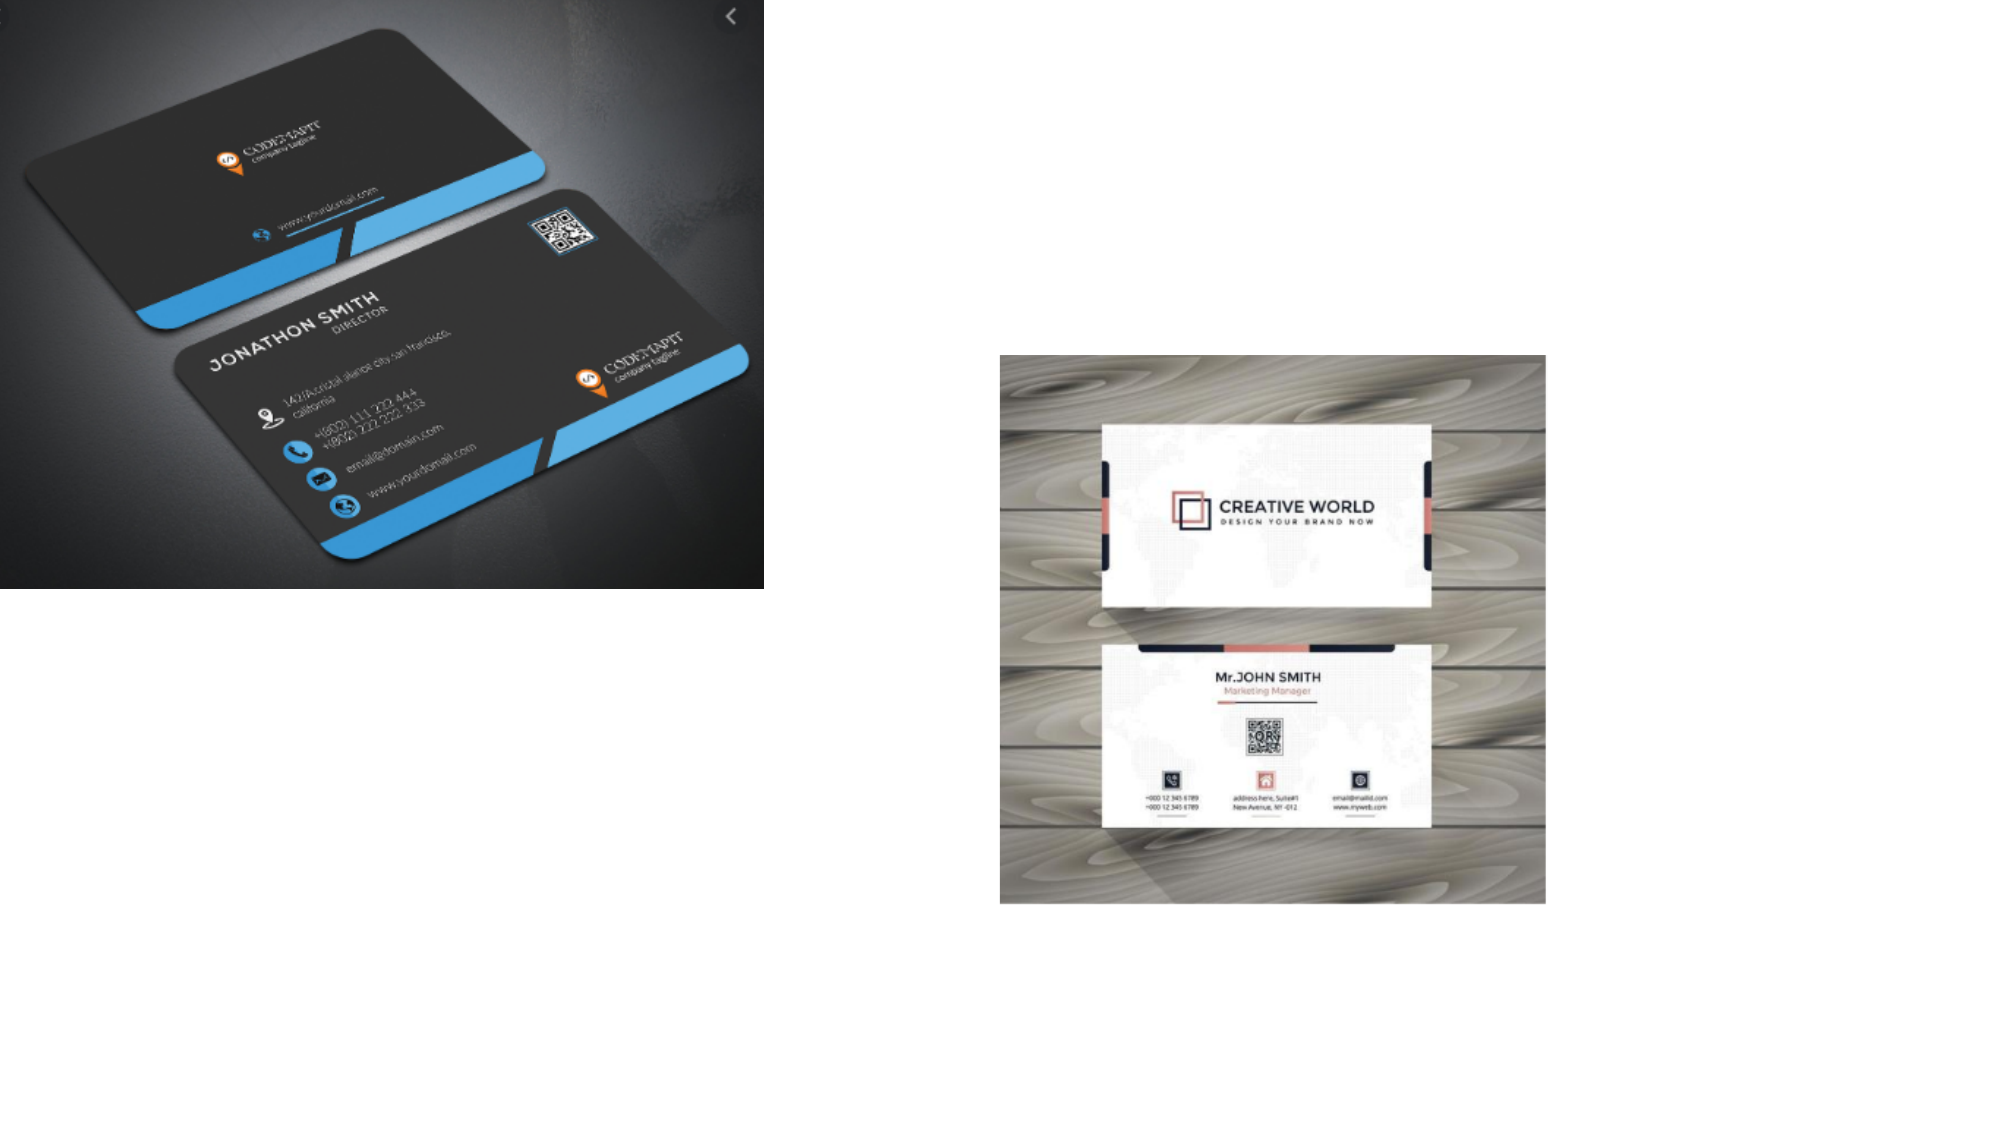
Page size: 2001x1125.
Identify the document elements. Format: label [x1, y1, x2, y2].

picture [999, 355, 1548, 910]
picture [0, 0, 764, 589]
